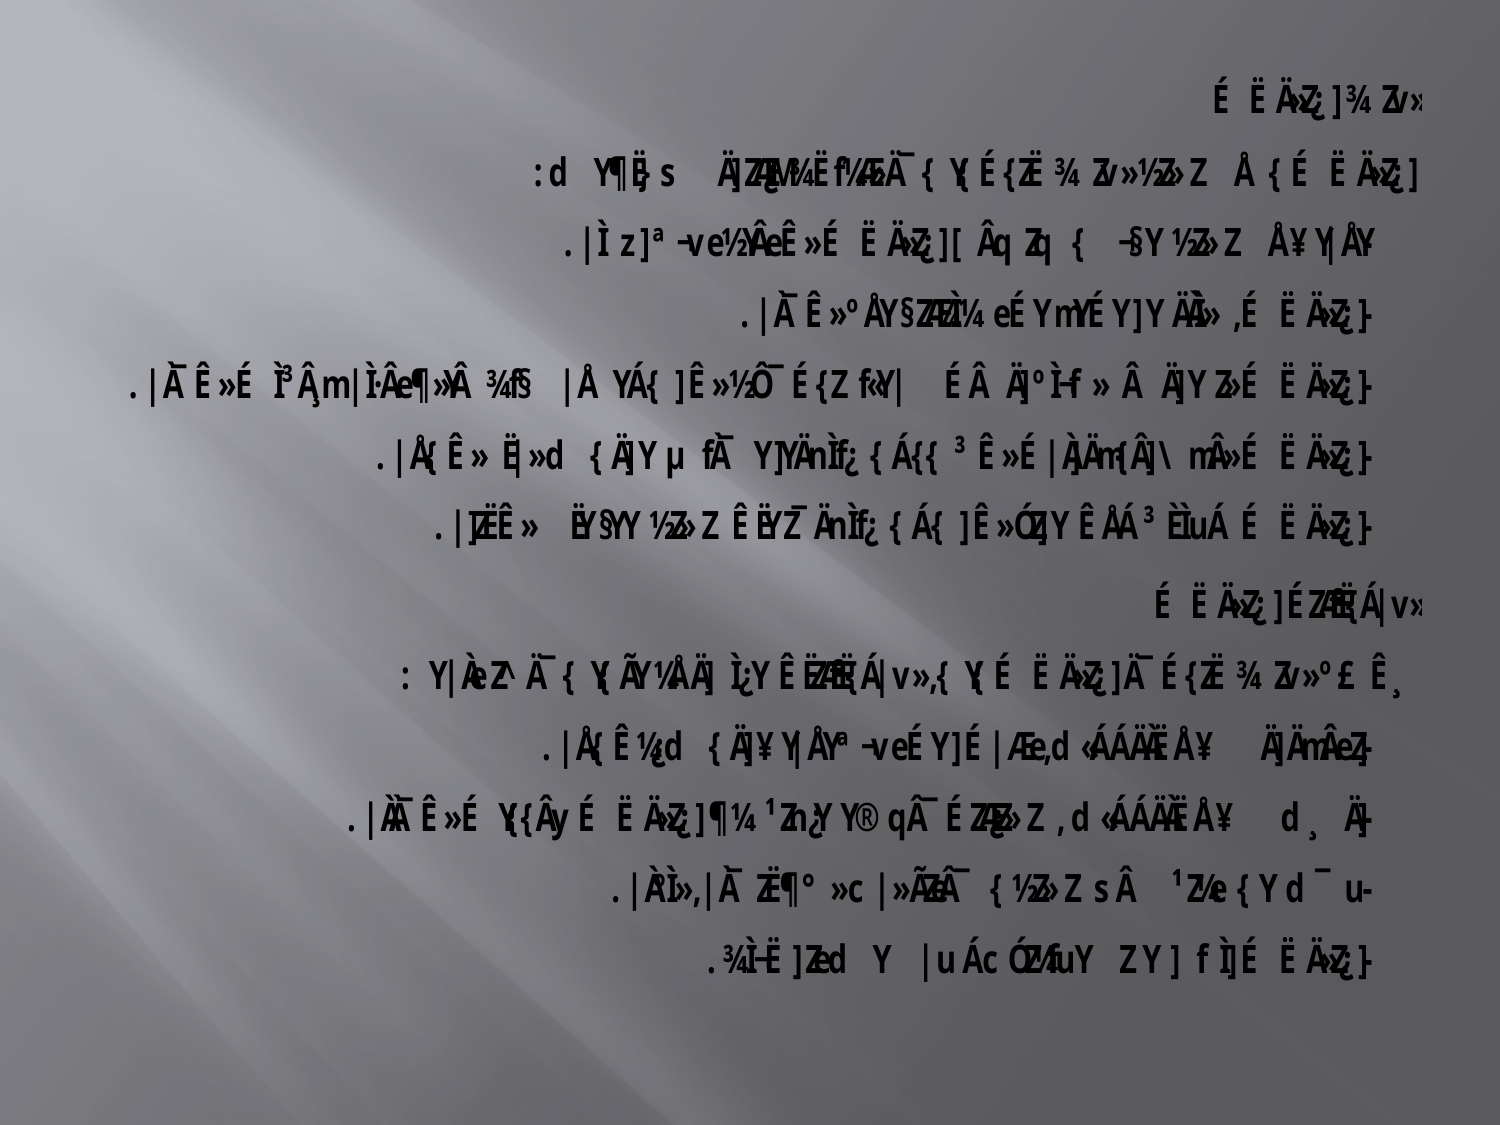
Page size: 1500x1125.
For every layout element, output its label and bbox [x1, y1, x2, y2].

picture [88, 66, 1430, 1083]
